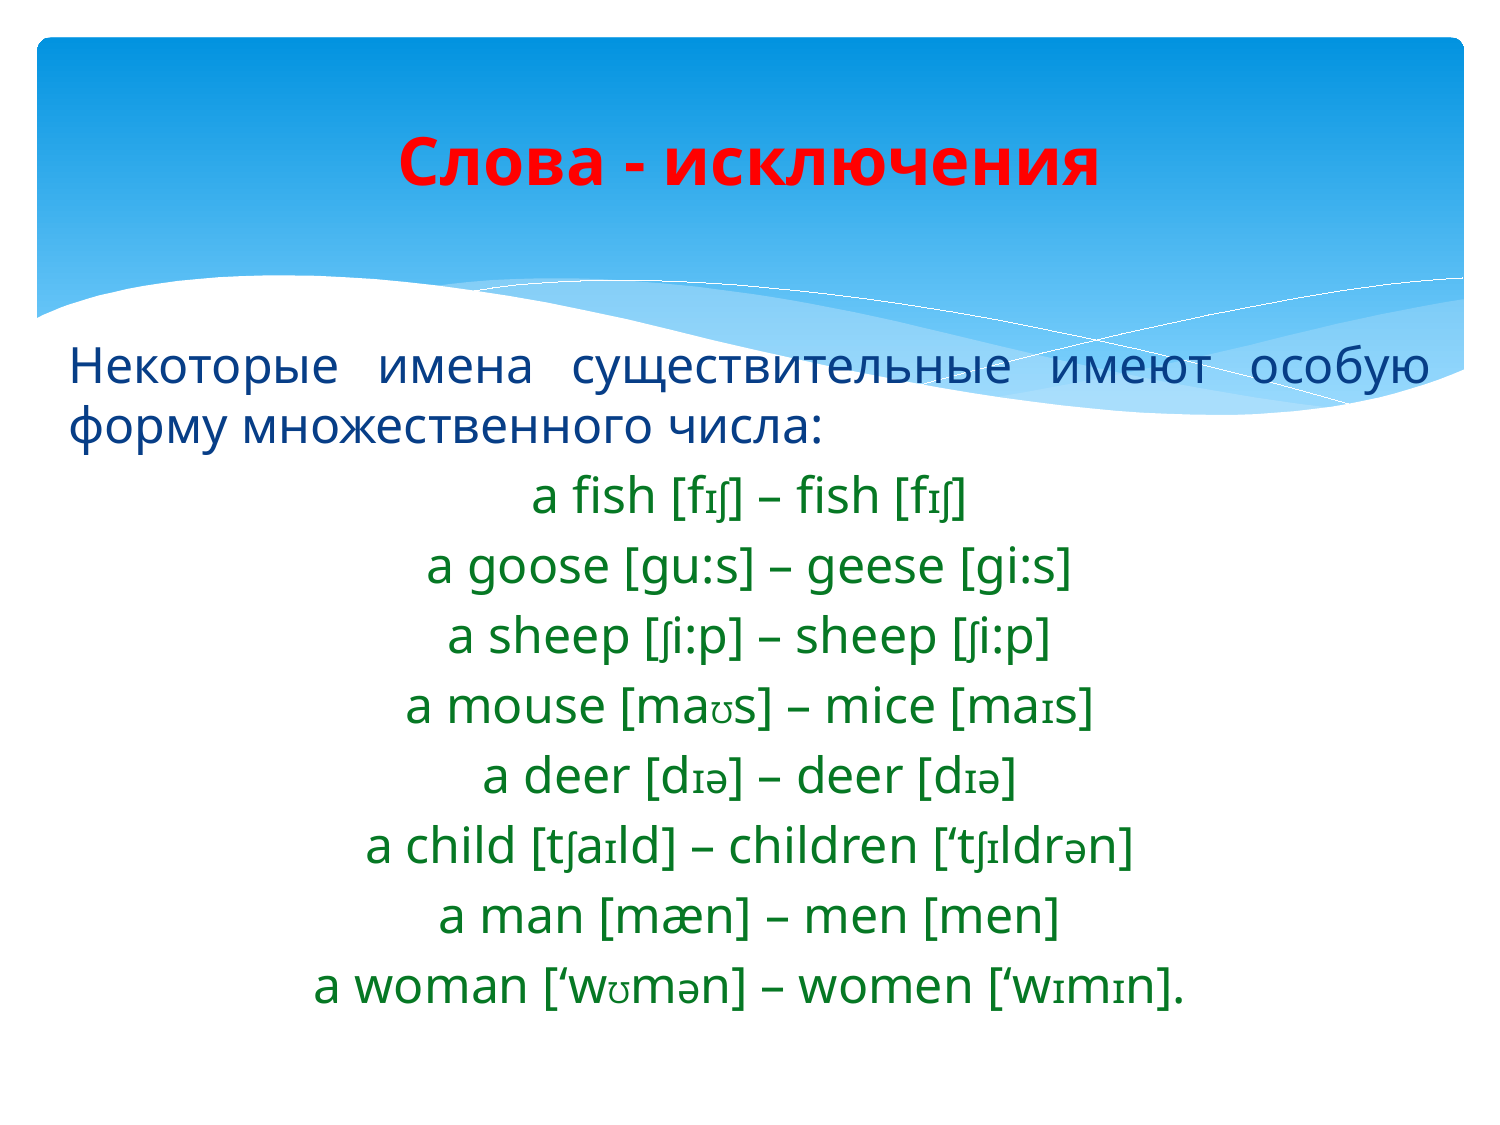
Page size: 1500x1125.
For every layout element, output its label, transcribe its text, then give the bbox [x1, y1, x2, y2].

list Некоторые имена существительные имеют особую форму множественного числа: a fish [fɪʃ] – fish [fɪʃ] a goose [gu:s] – geese [gi:s] a sheep [ʃi:p] – sheep [ʃi:p] a mouse [maƱs] – mice [maɪs] a deer [dɪə] – deer [dɪə] a child [tʃaɪld] – children [‘tʃɪldrən] a man [mæn] – men [men] a woman [‘wƱmən] – women [‘wɪmɪn]. [53, 326, 1447, 1083]
title Слова - исключения [75, 55, 1425, 261]
